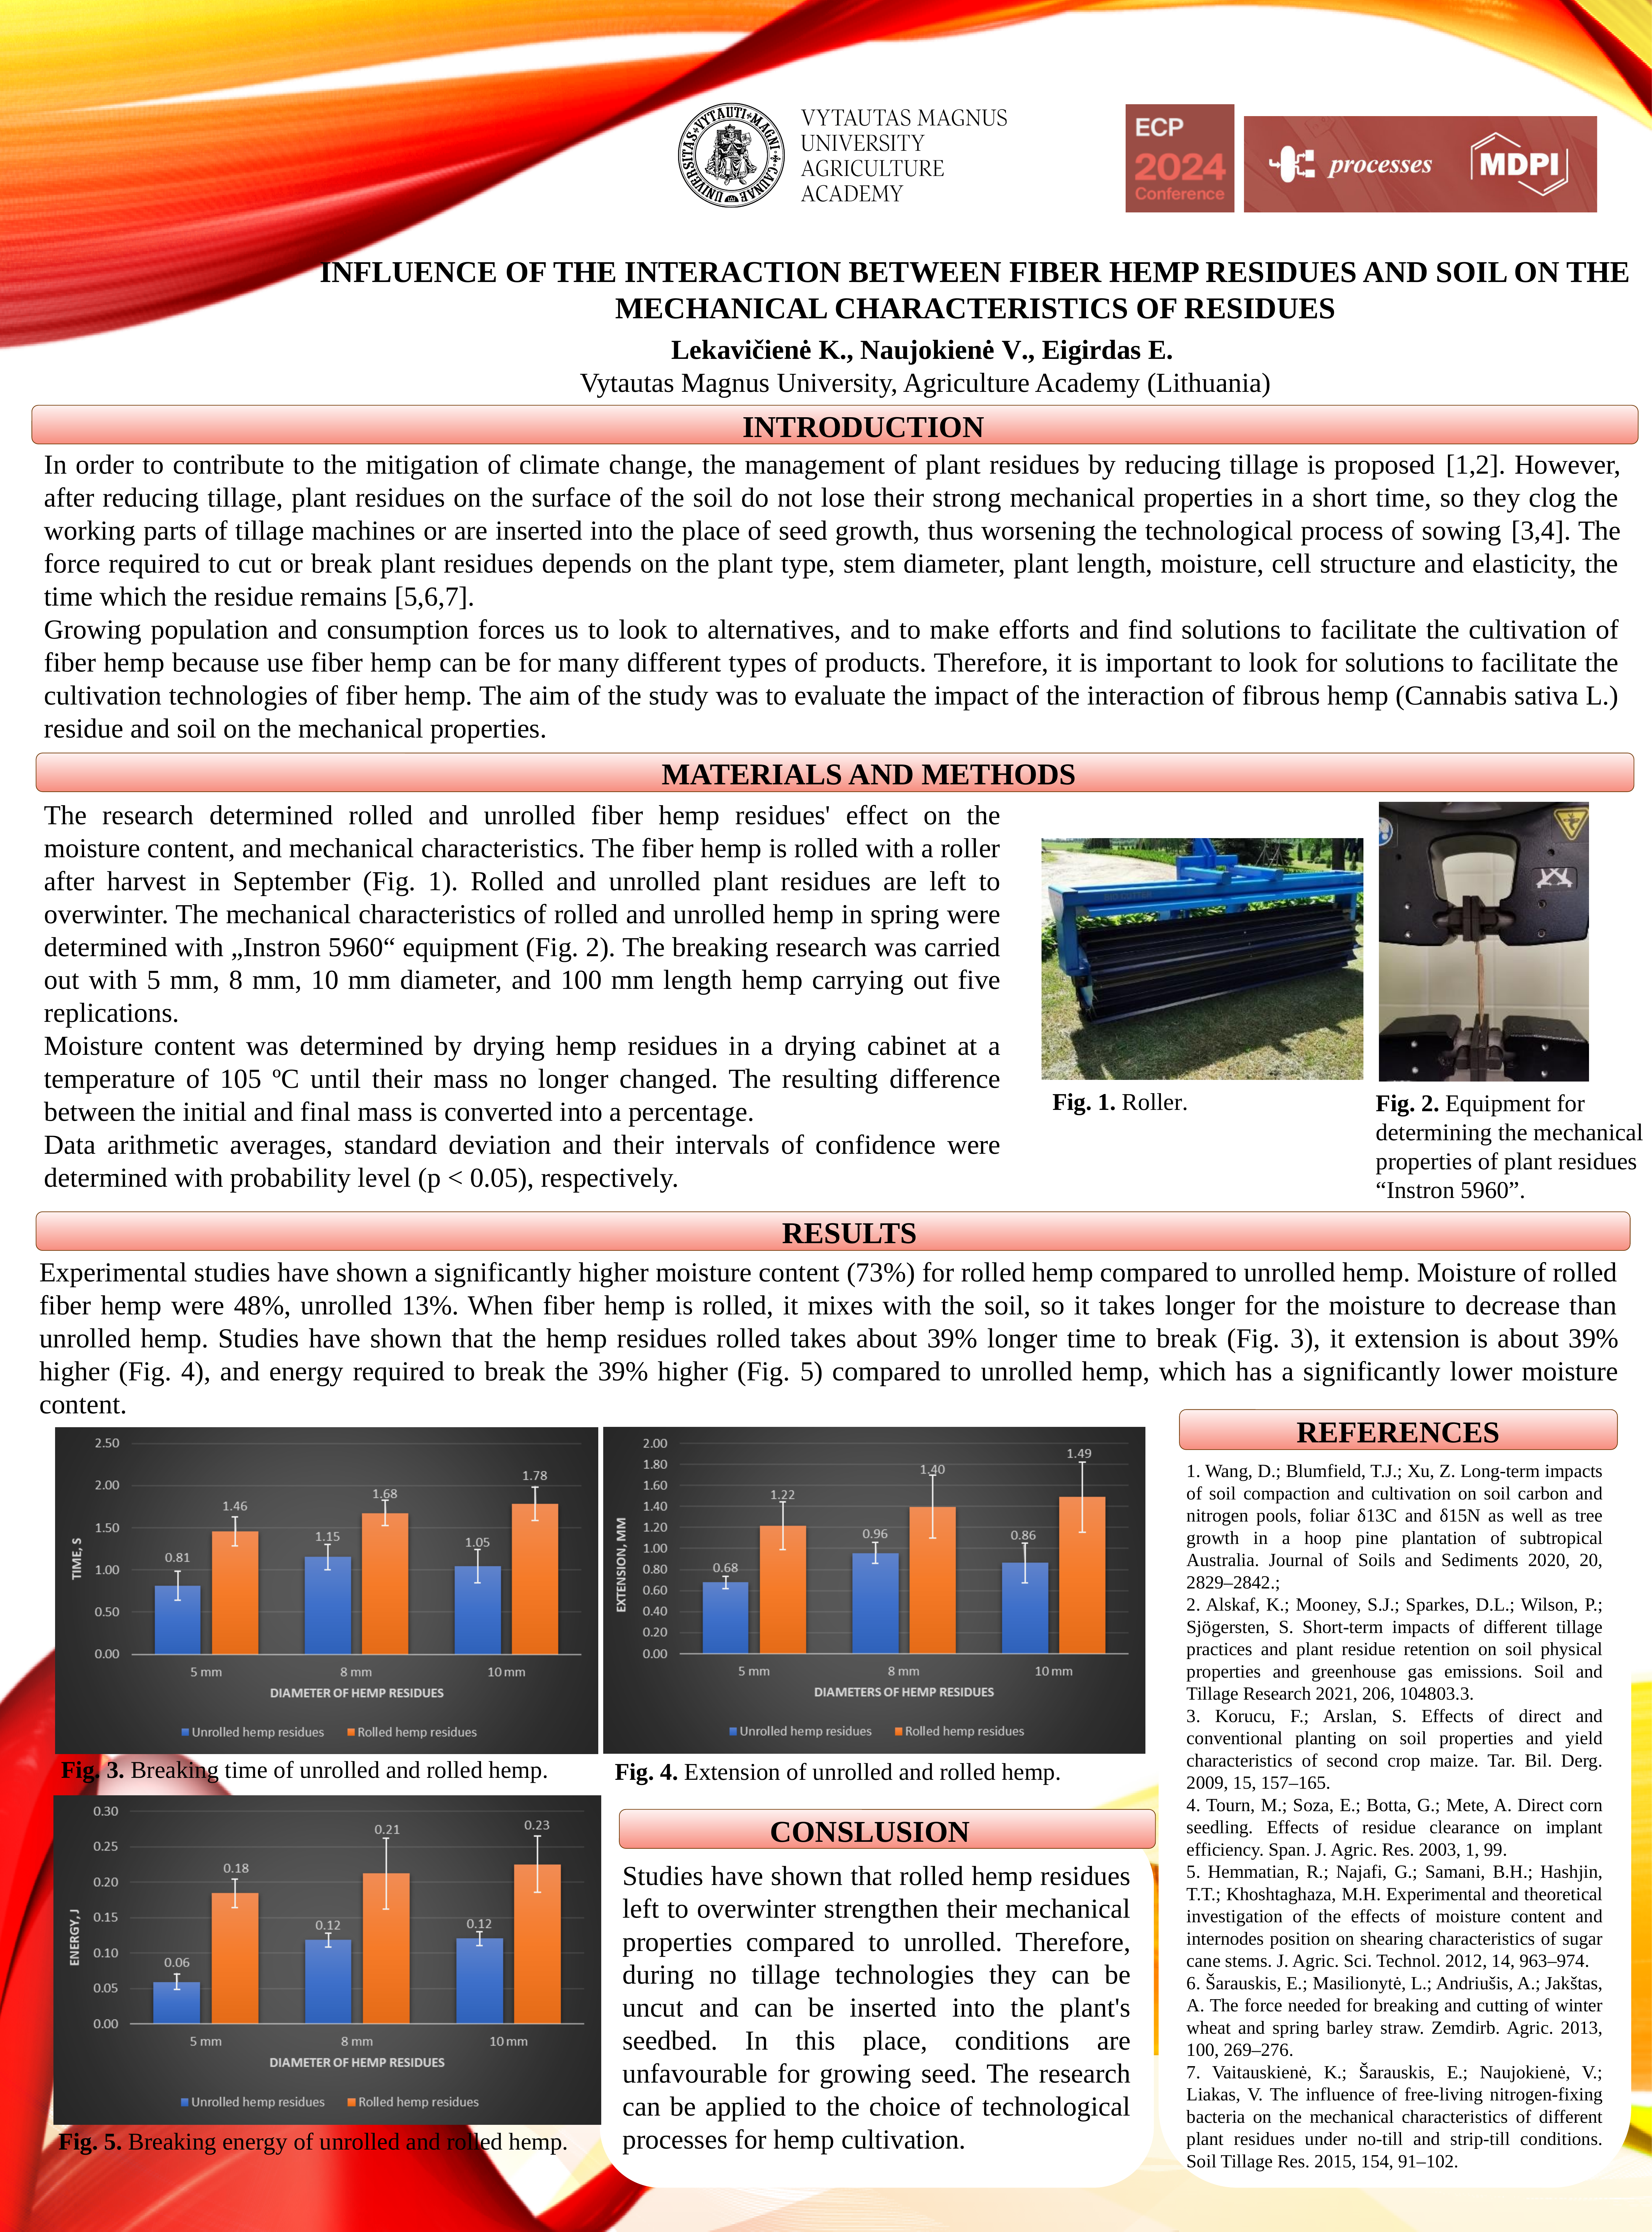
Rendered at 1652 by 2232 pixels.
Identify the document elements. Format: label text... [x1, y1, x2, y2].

text_box Fig. 4. Extension of unrolled and rolled hemp. [604, 1754, 1117, 1802]
text_box CONSLUSION [658, 1809, 1046, 1887]
text_box [1556, 1423, 1618, 1450]
text_box Fig. 3. Breaking time of unrolled and rolled hemp. [56, 1754, 569, 1795]
picture [0, 0, 1652, 352]
text_box [1179, 1423, 1292, 1450]
text_box Studies have shown that rolled hemp residues left to overwinter strengthen their mechanical properties compared to unrolled. Therefore, during no tillage technologies they can be uncut and can be inserted into the plant's seedbed. In this place, conditions are unfavourable for growing seed. The research can be applied to the choice of technological processes for hemp cultivation. [599, 1840, 1154, 2188]
text_box REFERENCES [1292, 1423, 1556, 1524]
text_box 1. Wang, D.; Blumfield, T.J.; Xu, Z. Long-term impacts of soil compaction and cultivation on soil carbon and nitrogen pools, foliar δ13C and δ15N as well as tree growth in a hoop pine plantation of subtropical Australia. Journal of Soils and Sediments 2020, 20, 2829–2842.; 2. Alskaf, K.; Mooney, S.J.; Sparkes, D.L.; Wilson, P.; Sjögersten, S. Short-term impacts of different tillage practices and plant residue retention on soil physical properties and greenhouse gas emissions. Soil and Tillage Research 2021, 206, 104803.3. 3. Korucu, F.; Arslan, S. Effects of direct and conventional planting on soil properties and yield characteristics of second crop maize. Tar. Bil. Derg. 2009, 15, 157–165. 4. Tourn, M.; Soza, E.; Botta, G.; Mete, A. Direct corn seedling. Effects of residue clearance on implant efficiency. Span. J. Agric. Res. 2003, 1, 99. 5. Hemmatian, R.; Najafi, G.; Samani, B.H.; Hashjin, T.T.; Khoshtaghaza, M.H. Experimental and theoretical investigation of the effects of moisture content and internodes position on shearing characteristics of sugar cane stems. J. Agric. Sci. Technol. 2012, 14, 963–974. 6. Šarauskis, E.; Masilionytė, L.; Andriušis, A.; Jakštas, A. The force needed for breaking and cutting of winter wheat and spring barley straw. Zemdirb. Agric. 2013, 100, 269–276. 7. Vaitauskienė, K.; Šarauskis, E.; Naujokienė, V.; Liakas, V. The influence of free-living nitrogen-fixing bacteria on the mechanical characteristics of different plant residues under no-till and strip-till conditions. Soil Tillage Res. 2015, 154, 91–102. [1158, 1450, 1632, 2188]
text_box INFLUENCE OF THE INTERACTION BETWEEN FIBER HEMP RESIDUES AND SOIL ON THE MECHANICAL CHARACTERISTICS OF RESIDUES [229, 249, 1652, 327]
text_box [619, 1809, 1156, 1849]
picture [0, 1427, 1652, 2232]
text_box Fig. 5. Breaking energy of unrolled and rolled hemp. [54, 2125, 577, 2172]
text_box Lekavičienė K., Naujokienė V., Eigirdas E. Vytautas Magnus University, Agriculture Academy (Lithuania) [298, 329, 1553, 400]
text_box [32, 404, 1652, 1423]
